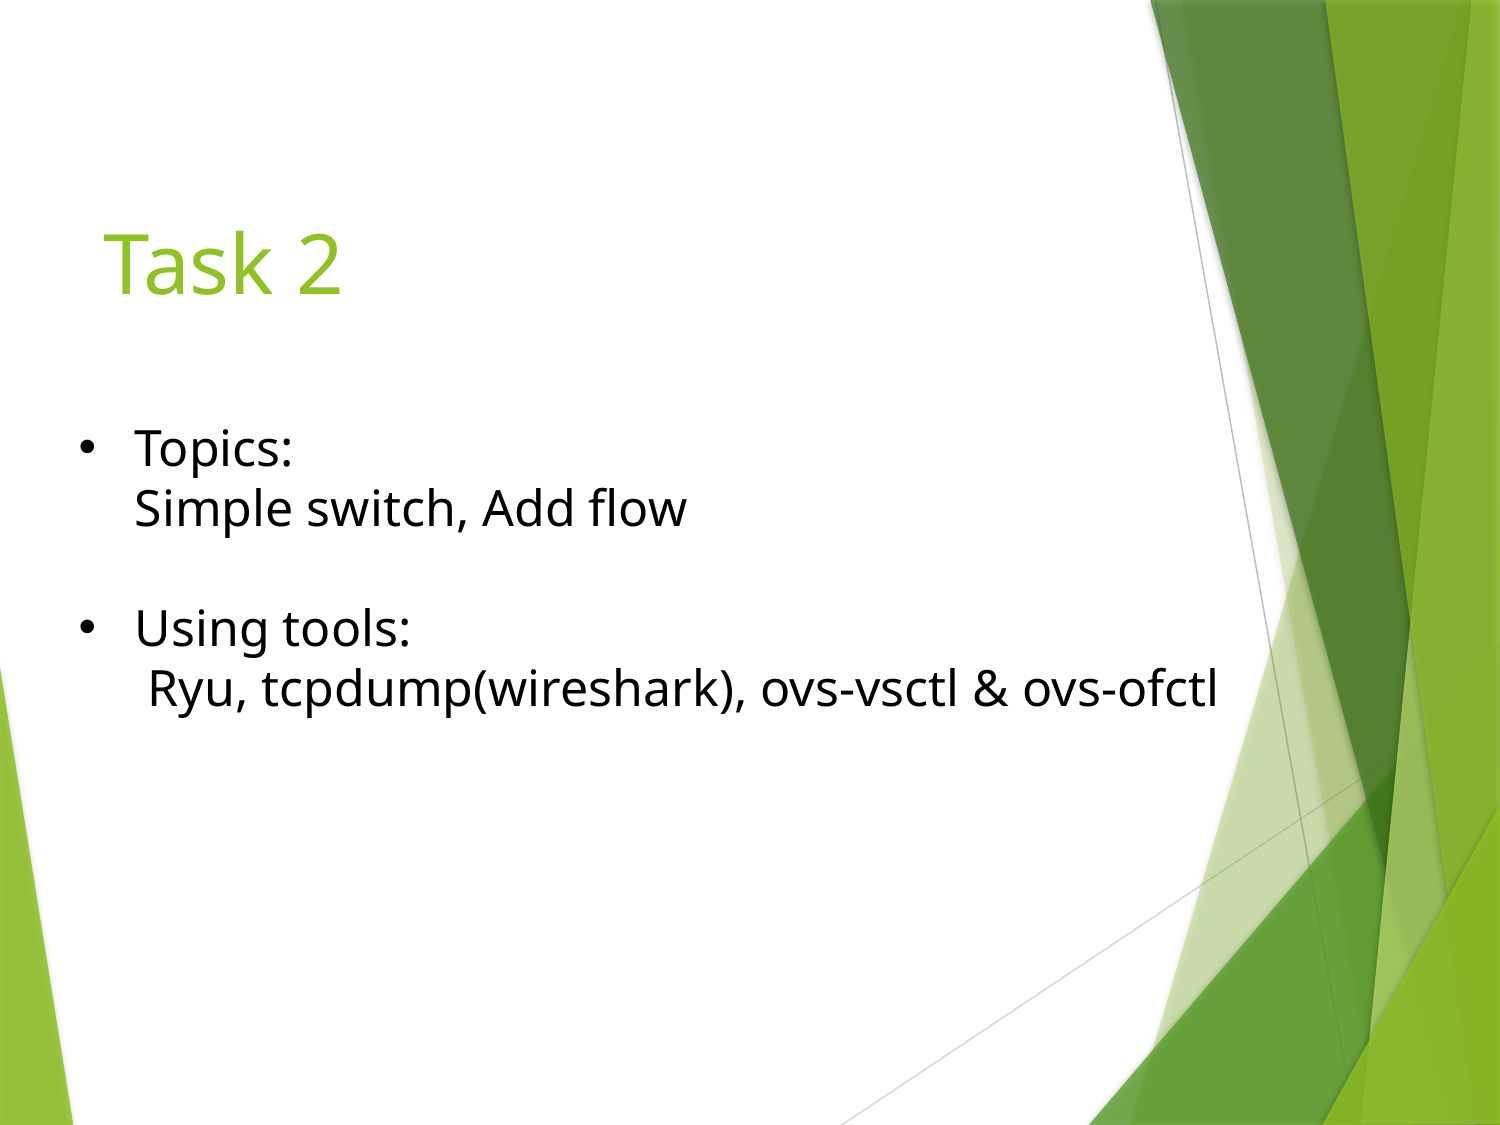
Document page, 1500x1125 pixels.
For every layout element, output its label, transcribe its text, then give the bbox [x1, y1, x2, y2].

text_box Topics: Simple switch, Add flow Using tools: Ryu, tcpdump(wireshark), ovs-vsctl & ovs-ofctl [63, 408, 1248, 784]
title Task 2 [88, 19, 1130, 319]
